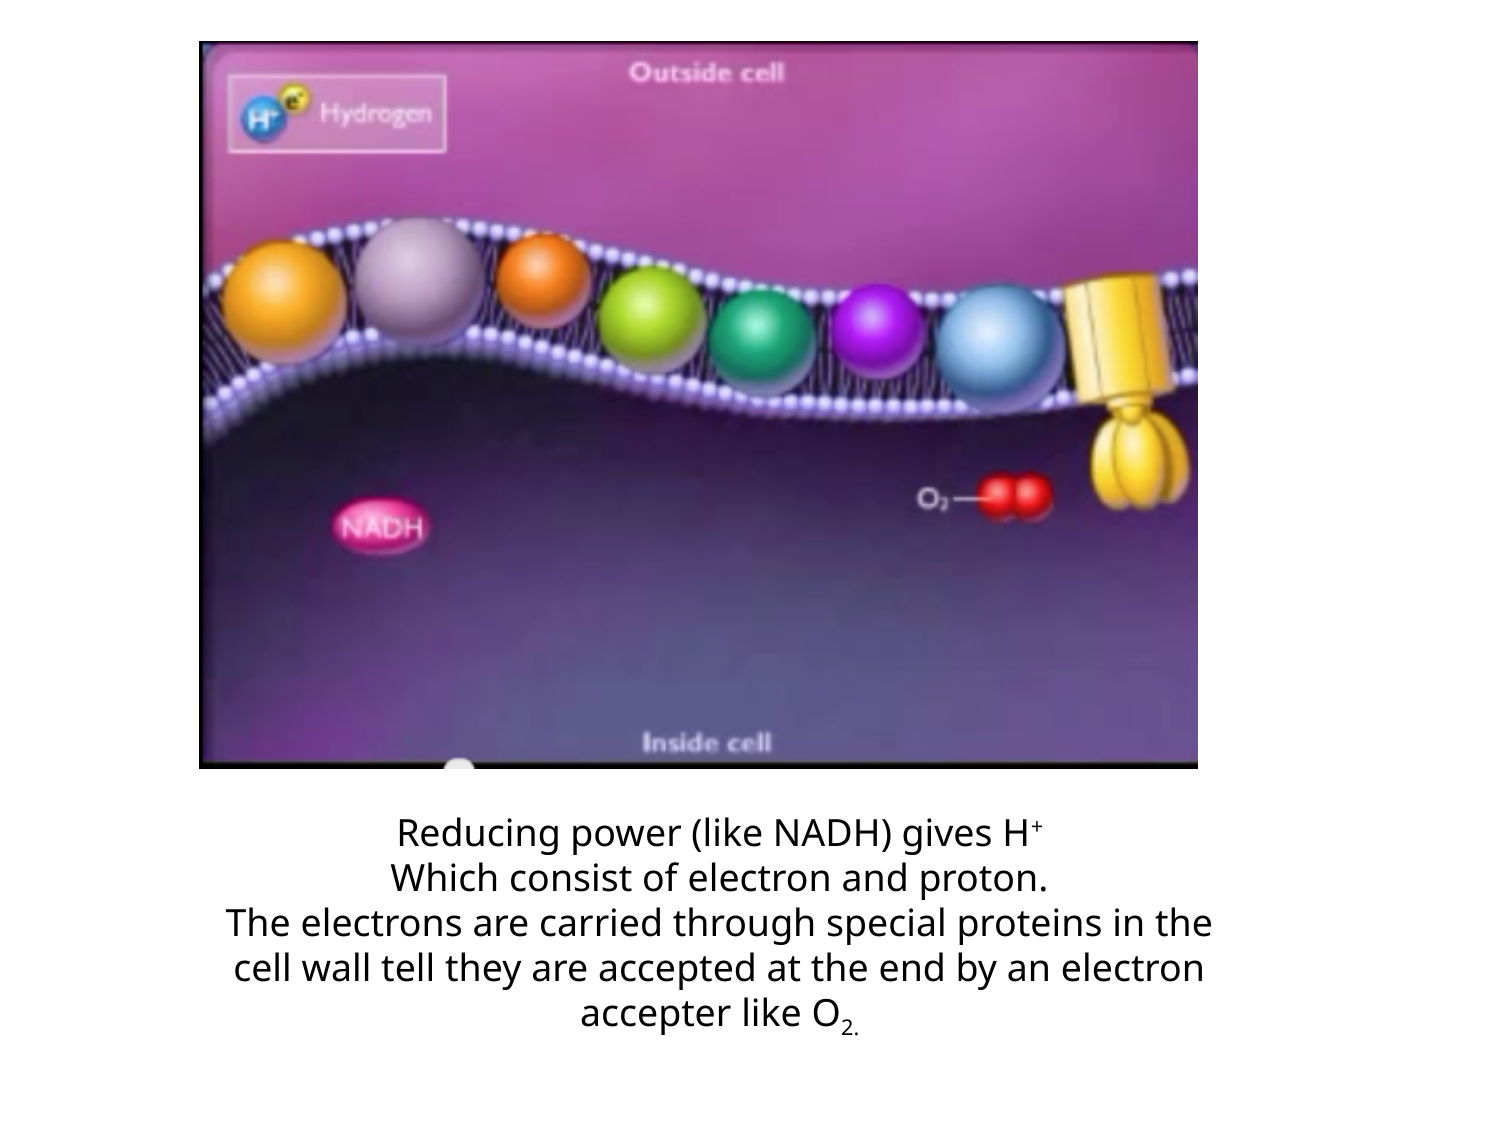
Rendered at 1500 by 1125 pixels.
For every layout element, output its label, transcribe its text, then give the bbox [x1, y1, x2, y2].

text_box Reducing power (like NADH) gives H+ Which consist of electron and proton. The electrons are carried through special proteins in the cell wall tell they are accepted at the end by an electron accepter like O2. [199, 801, 1240, 1099]
picture [199, 41, 1198, 769]
